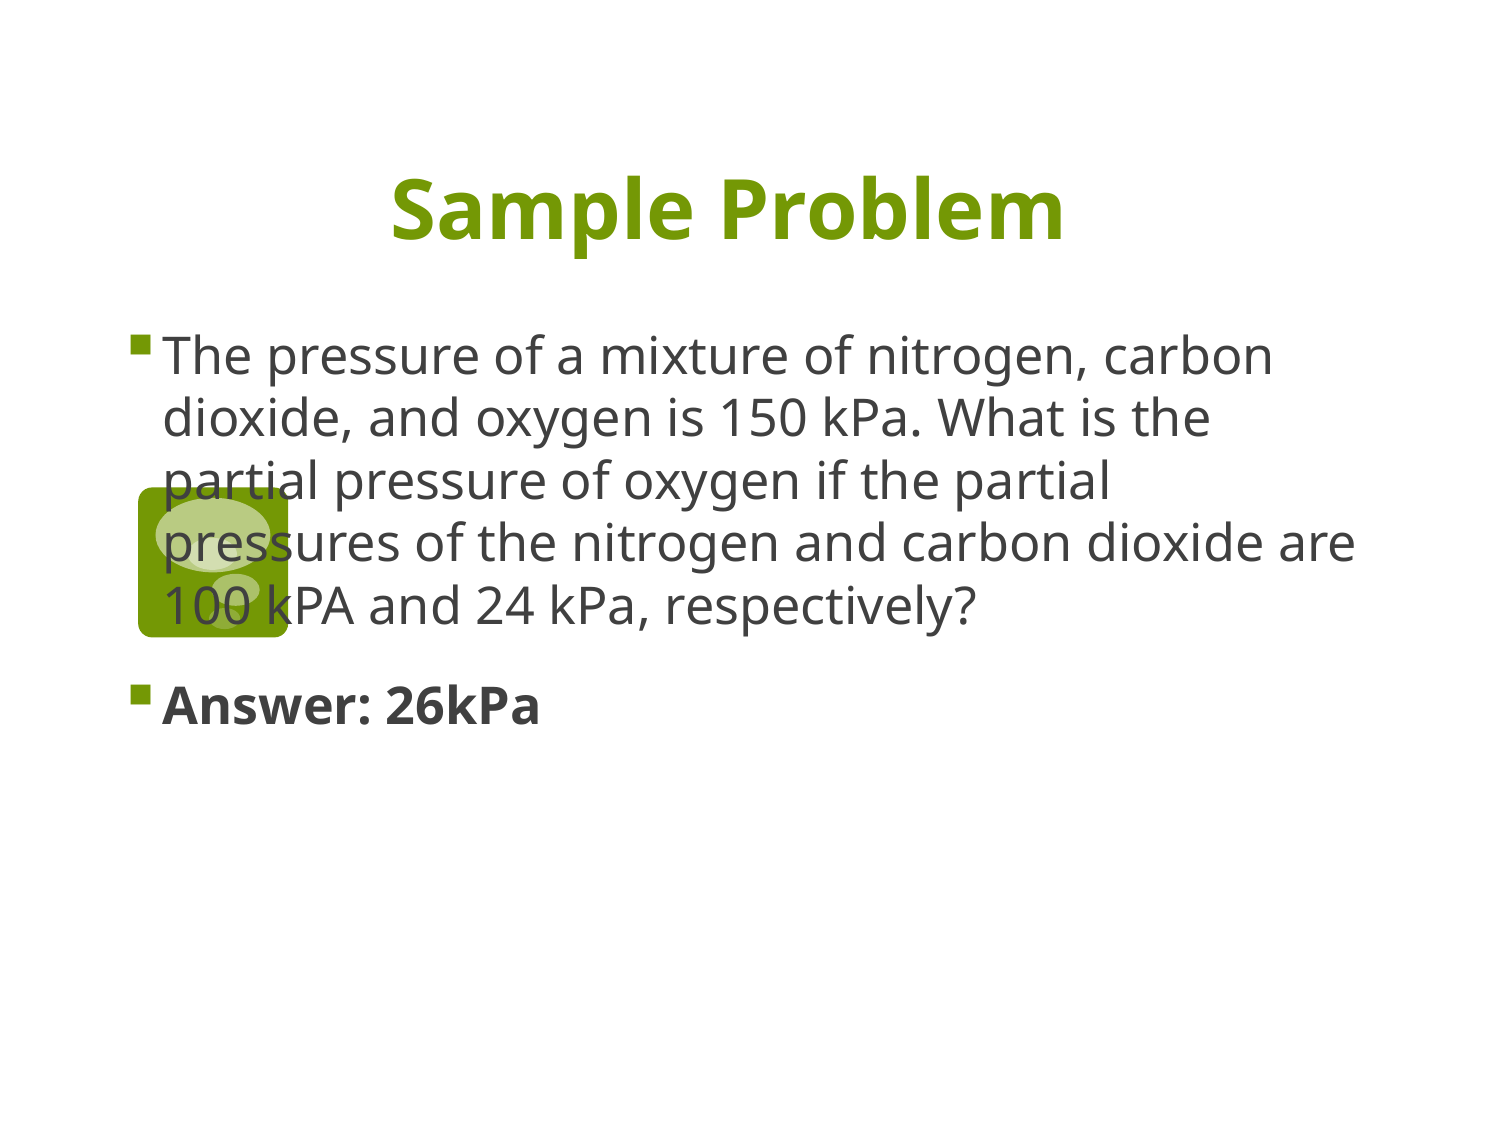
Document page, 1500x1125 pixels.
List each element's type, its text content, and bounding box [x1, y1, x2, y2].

list The pressure of a mixture of nitrogen, carbon dioxide, and oxygen is 150 kPa. What is the partial pressure of oxygen if the partial pressures of the nitrogen and carbon dioxide are 100 kPA and 24 kPa, respectively? Answer: 26kPa [110, 314, 1374, 1040]
title Sample Problem [323, 76, 1135, 264]
